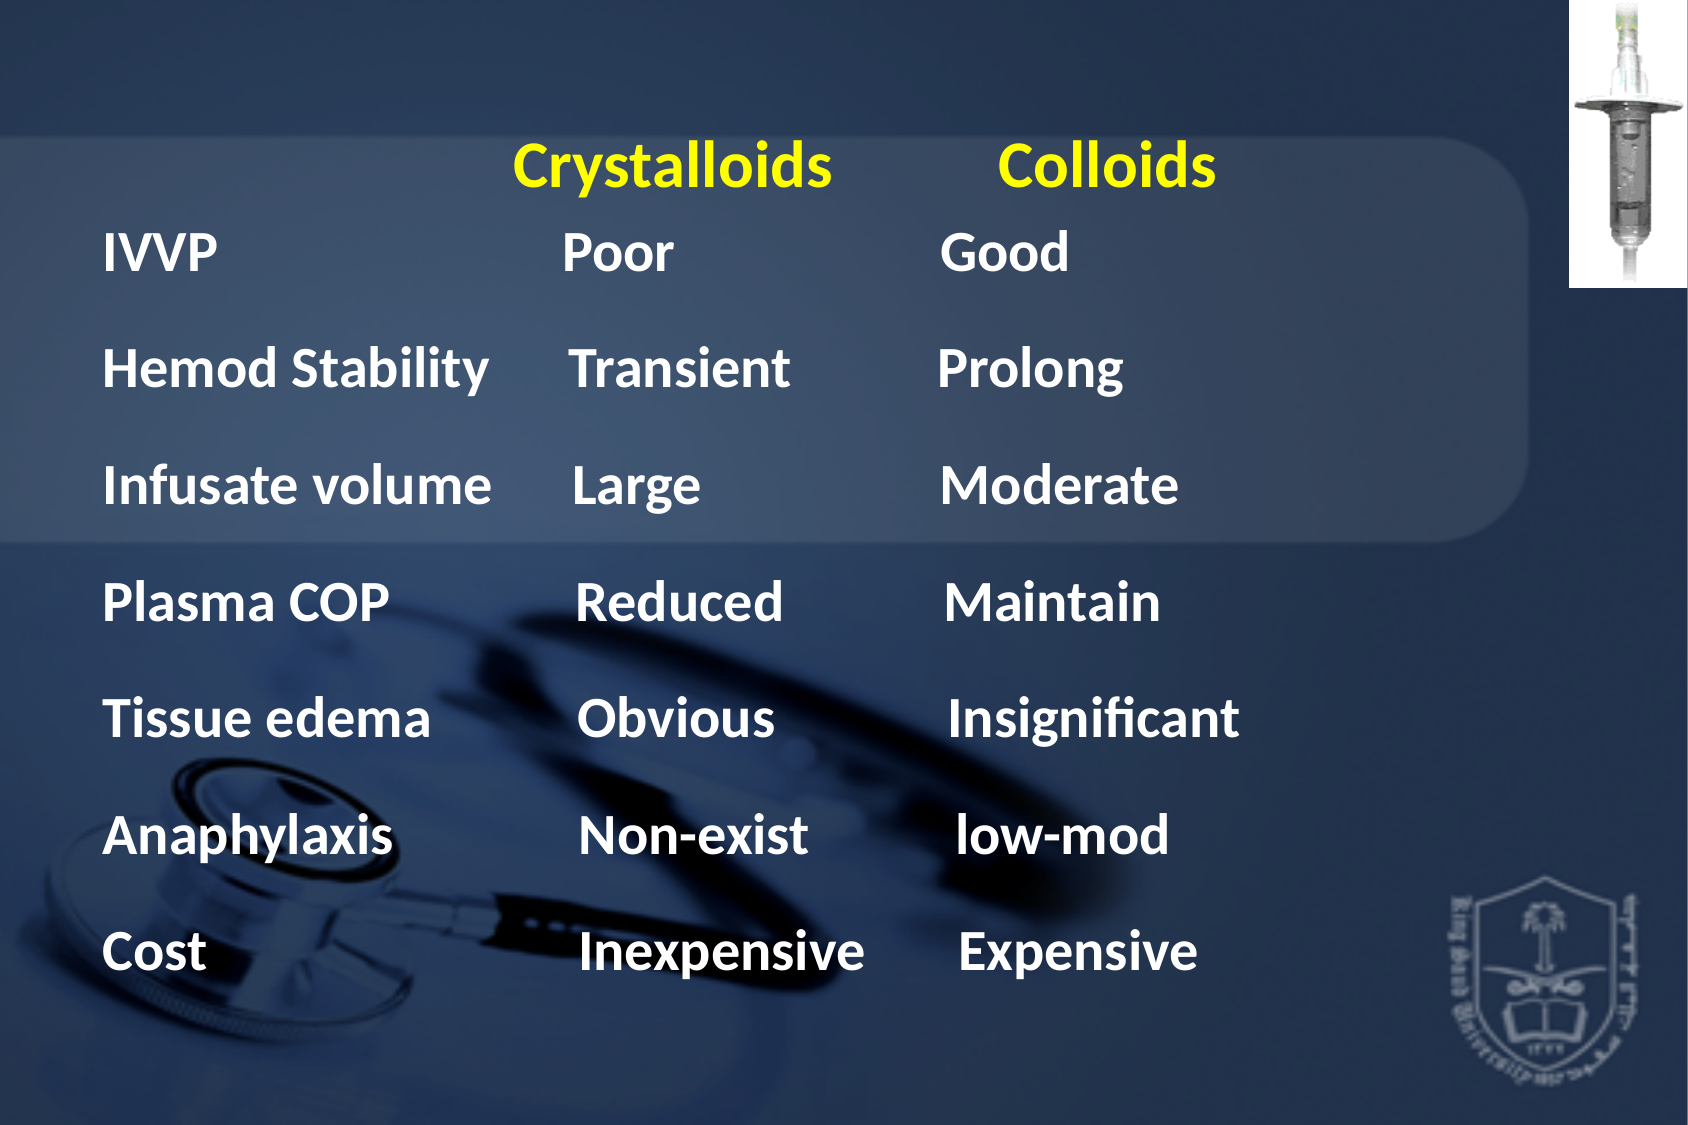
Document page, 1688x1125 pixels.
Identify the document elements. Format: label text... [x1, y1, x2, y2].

list Crystalloids Colloids IVVP Poor Good Hemod Stability Transient Prolong Infusate volume Large Moderate Plasma COP Reduced Maintain Tissue edema Obvious Insignificant Anaphylaxis Non-exist low-mod Cost Inexpensive Expensive [87, 113, 1607, 1041]
picture [0, 0, 1688, 1125]
